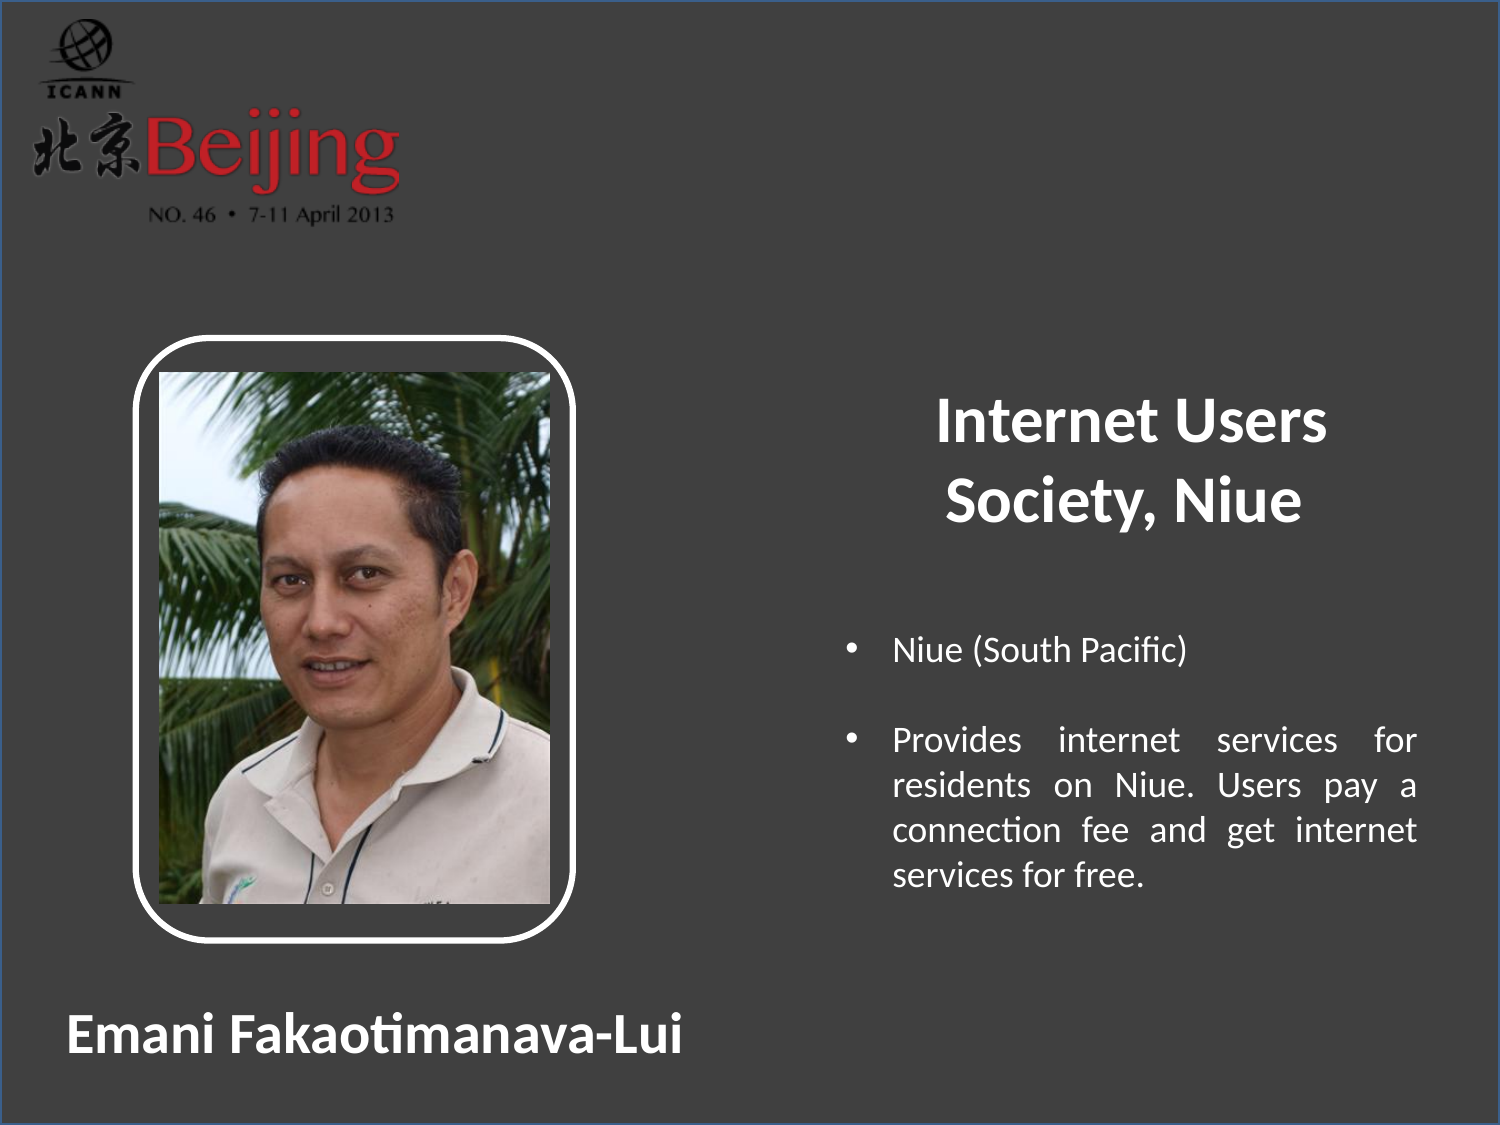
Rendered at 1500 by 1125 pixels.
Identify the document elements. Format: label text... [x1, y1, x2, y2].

text_box Internet Users Society, Niue Niue (South Pacific) Provides internet services for residents on Niue. Users pay a connection fee and get internet services for free. [830, 368, 1433, 903]
picture [29, 19, 399, 238]
text_box Emani Fakaotimanava-Lui [0, 987, 750, 1073]
picture [159, 372, 550, 905]
